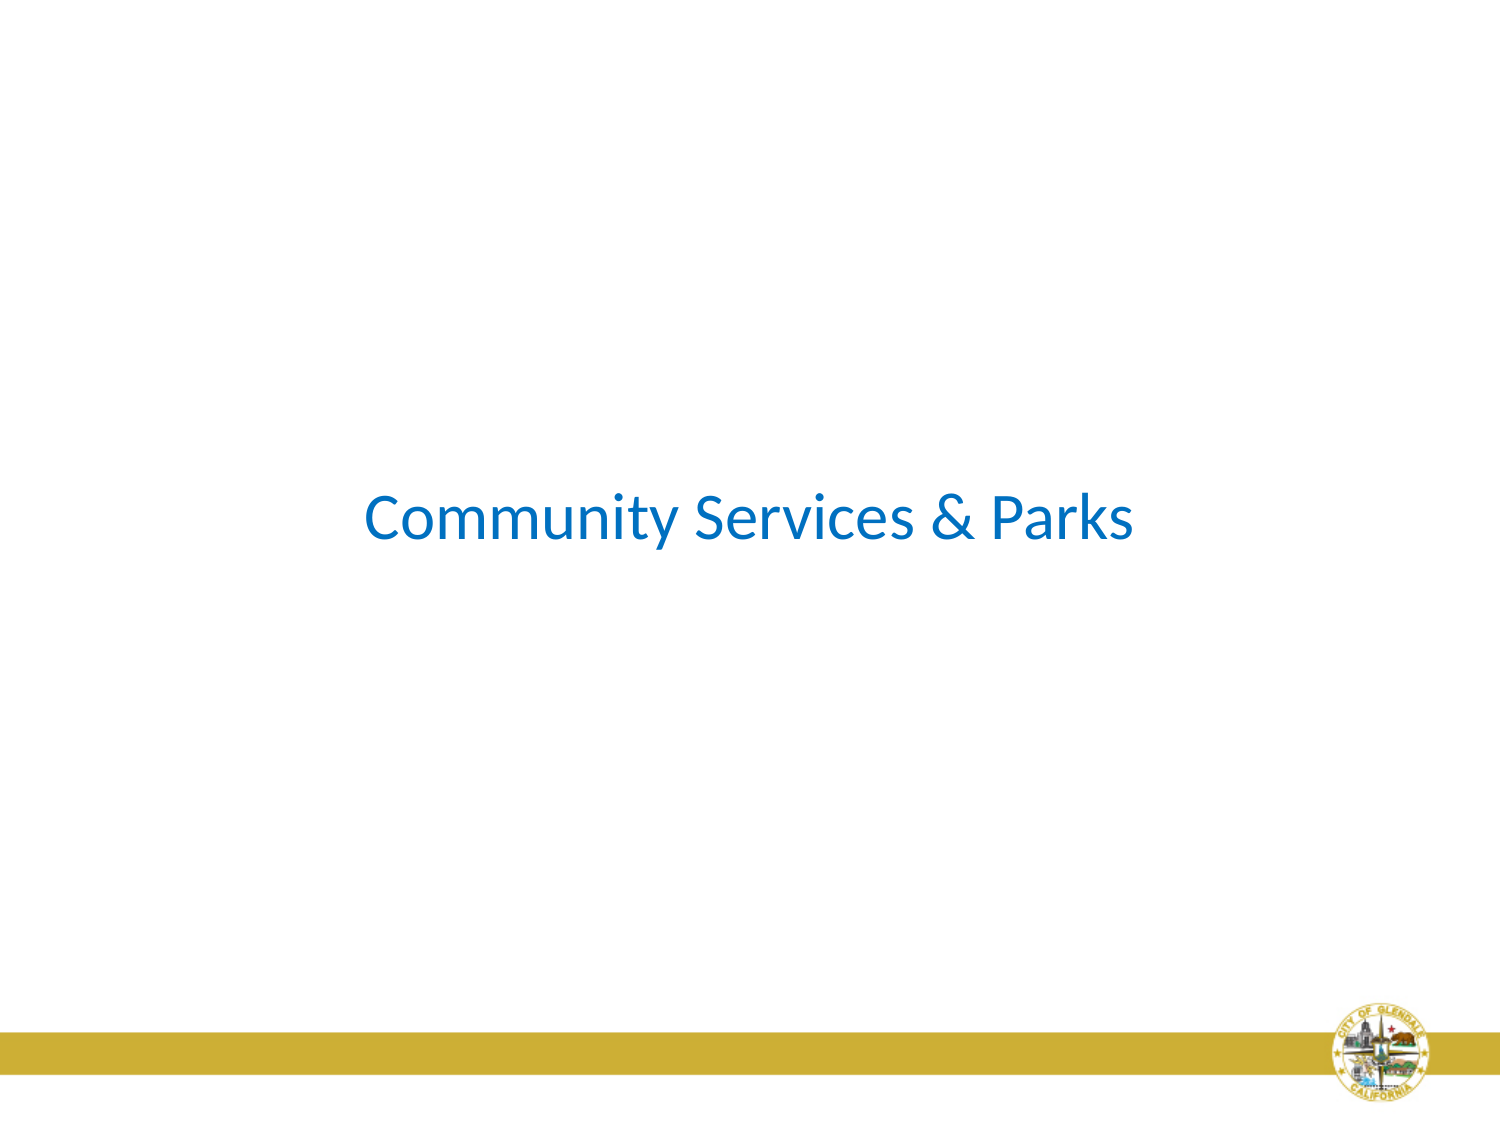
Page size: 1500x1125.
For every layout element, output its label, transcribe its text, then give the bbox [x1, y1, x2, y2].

picture [0, 0, 1500, 1125]
title Community Services & Parks [75, 412, 1425, 613]
